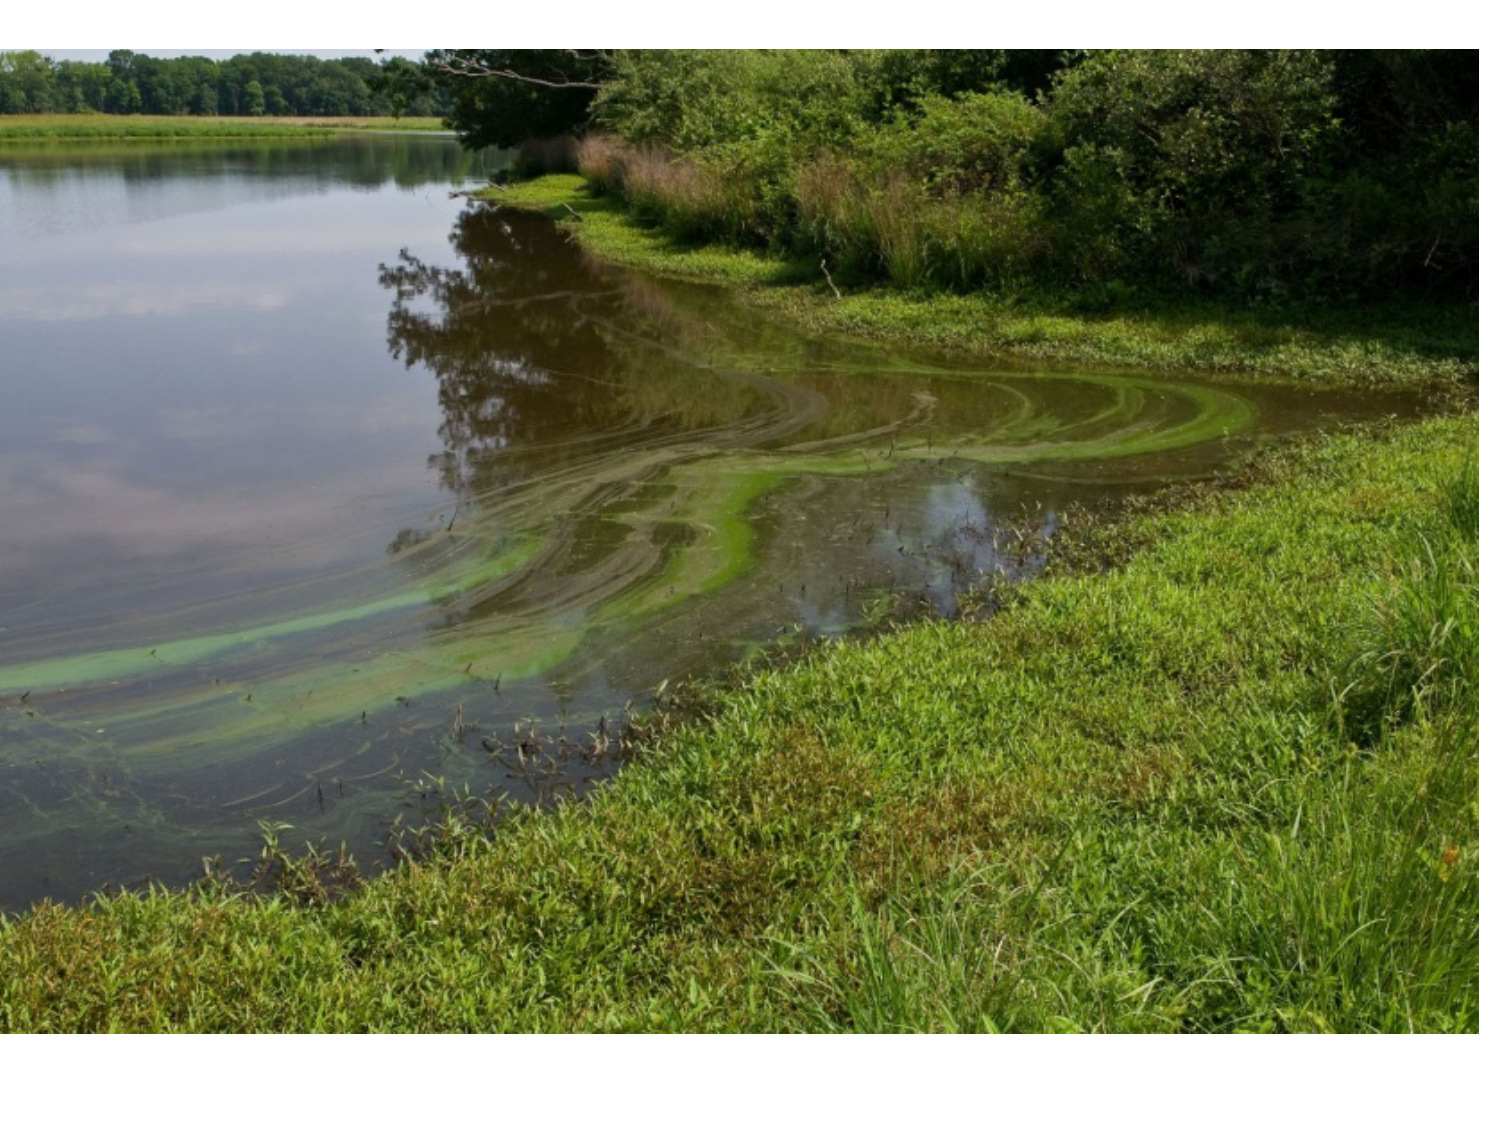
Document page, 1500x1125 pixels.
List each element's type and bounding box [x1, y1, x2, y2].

picture [0, 49, 1479, 1034]
